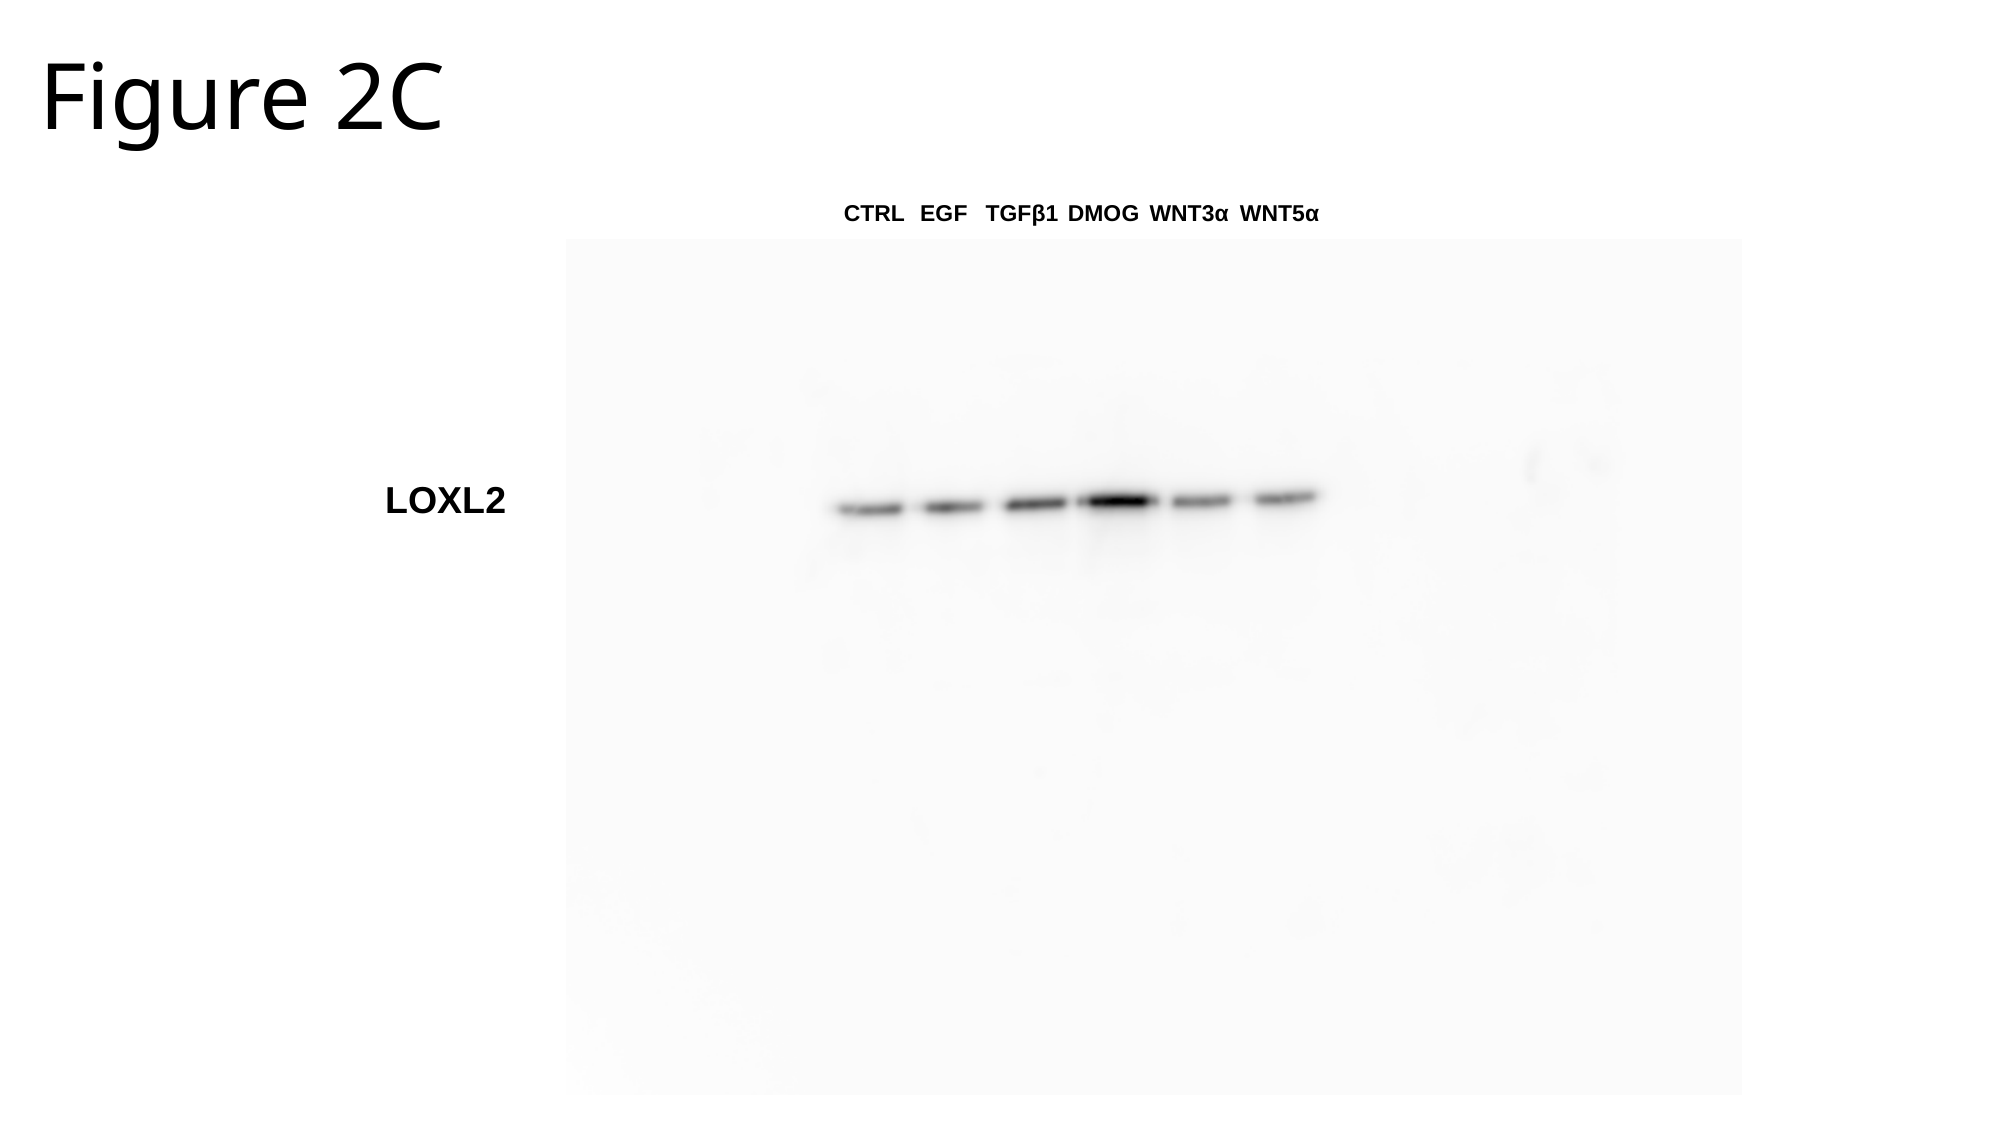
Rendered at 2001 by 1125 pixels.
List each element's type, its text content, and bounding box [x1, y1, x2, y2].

text_box DMOG [1053, 191, 1134, 234]
text_box LOXL2 [370, 468, 522, 529]
text_box EGF [905, 191, 970, 234]
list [566, 239, 1742, 1095]
title Figure 2C [24, 0, 1750, 209]
text_box WNT3α [1134, 190, 1225, 234]
text_box WNT5α [1225, 190, 1335, 234]
text_box CTRL [829, 190, 920, 234]
text_box TGFβ1 [970, 190, 1074, 234]
